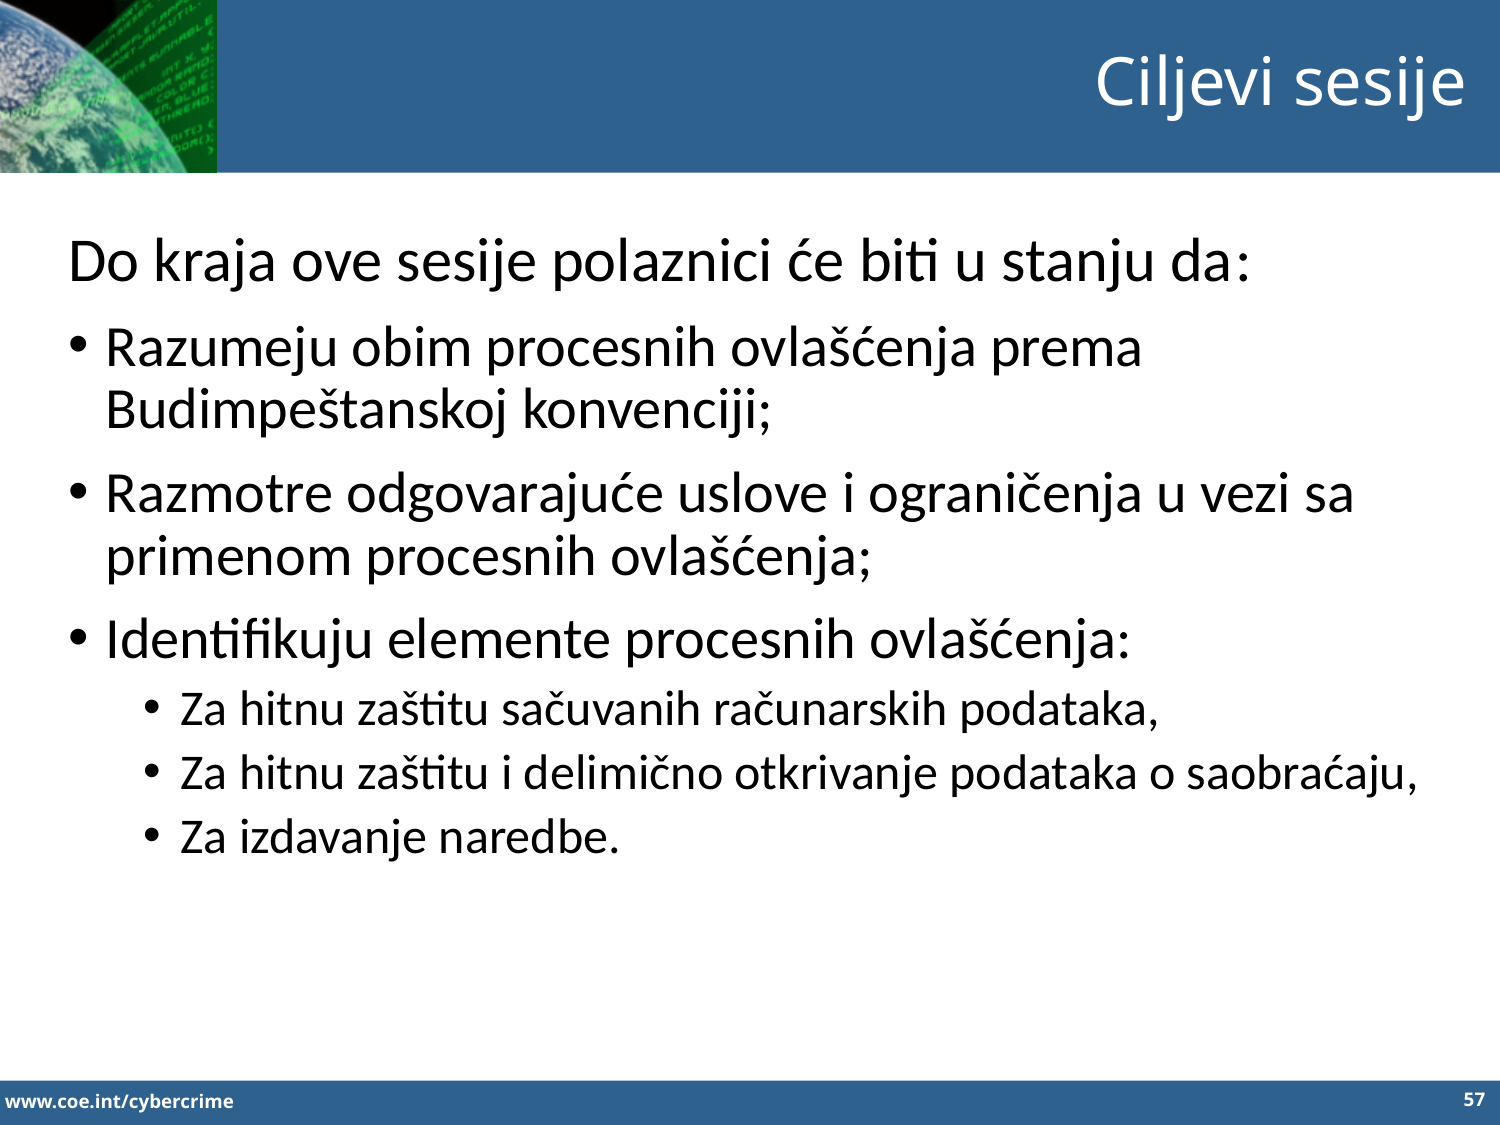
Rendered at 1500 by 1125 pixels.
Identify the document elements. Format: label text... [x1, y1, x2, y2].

text_box Ciljevi sesije [230, 31, 1483, 126]
picture [0, 1, 217, 173]
list Do kraja ove sesije polaznici će biti u stanju da: Razumeju obim procesnih ovlašćenja prema Budimpeštanskoj konvenciji; Razmotre odgovarajuće uslove i ograničenja u vezi sa primenom procesnih ovlašćenja; Identifikuju elemente procesnih ovlašćenja: Za hitnu zaštitu sačuvanih računarskih podataka, Za hitnu zaštitu i delimično otkrivanje podataka o saobraćaju, Za izdavanje naredbe. [53, 219, 1483, 1080]
